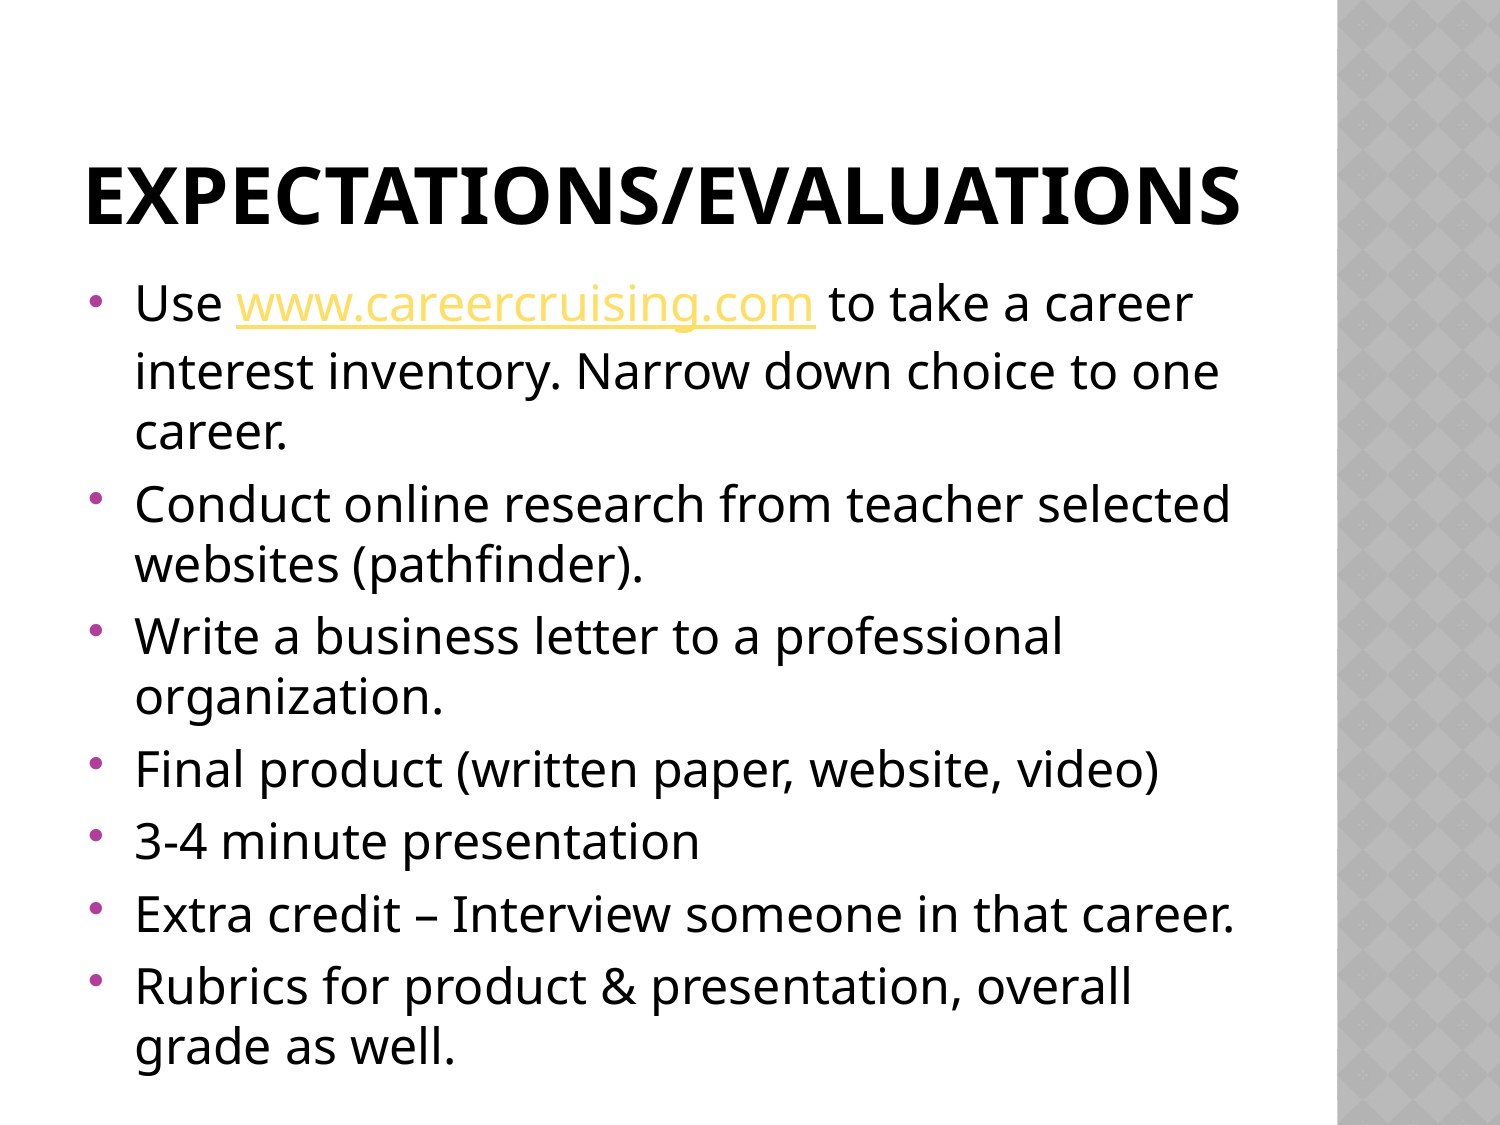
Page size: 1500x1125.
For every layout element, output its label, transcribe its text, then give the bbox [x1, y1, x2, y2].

list Use www.careercruising.com to take a career interest inventory. Narrow down choice to one career. Conduct online research from teacher selected websites (pathfinder). Write a business letter to a professional organization. Final product (written paper, website, video) 3-4 minute presentation Extra credit – Interview someone in that career. Rubrics for product & presentation, overall grade as well. [75, 264, 1263, 1088]
title Expectations/evaluations [75, 52, 1263, 240]
